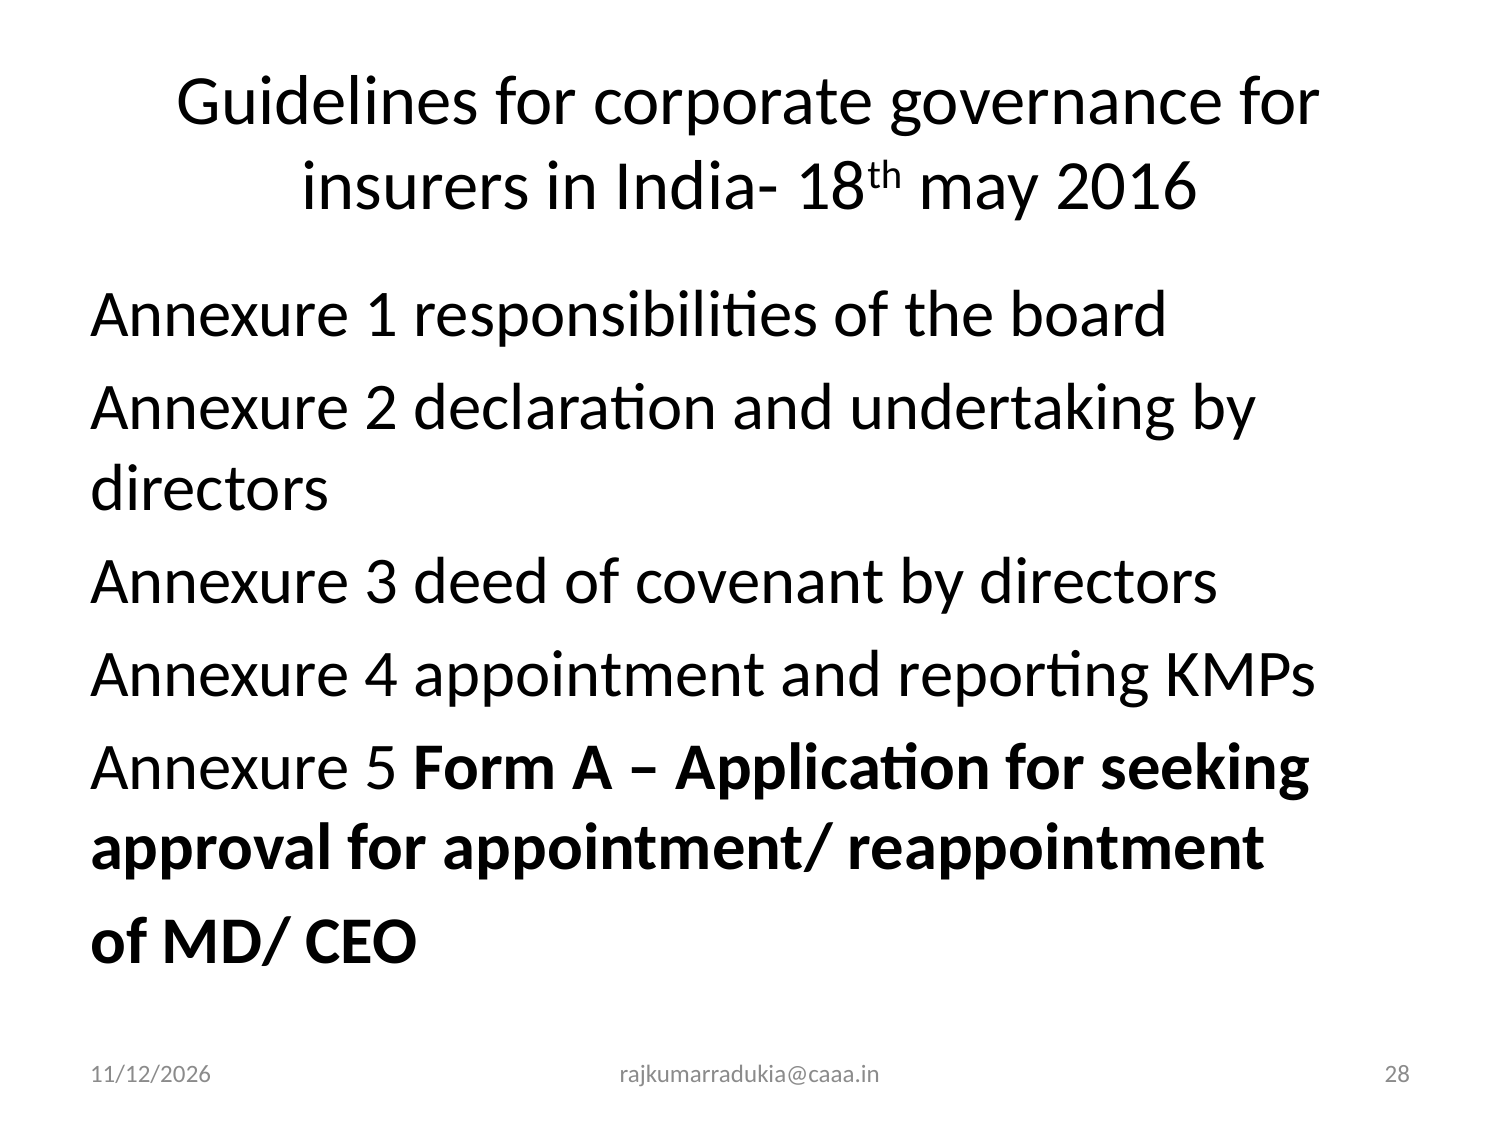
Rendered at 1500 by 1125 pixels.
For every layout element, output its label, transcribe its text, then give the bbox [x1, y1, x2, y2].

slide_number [75, 1042, 425, 1103]
list Annexure 1 responsibilities of the board Annexure 2 declaration and undertaking by directors Annexure 3 deed of covenant by directors Annexure 4 appointment and reporting KMPs Annexure 5 Form A – Application for seeking approval for appointment/ reappointment of MD/ CEO [75, 262, 1425, 1005]
title Guidelines for corporate governance for insurers in India- 18th may 2016 [75, 45, 1425, 233]
slide_number 28 [1074, 1042, 1425, 1103]
footer rajkumarradukia@caaa.in [512, 1042, 988, 1103]
